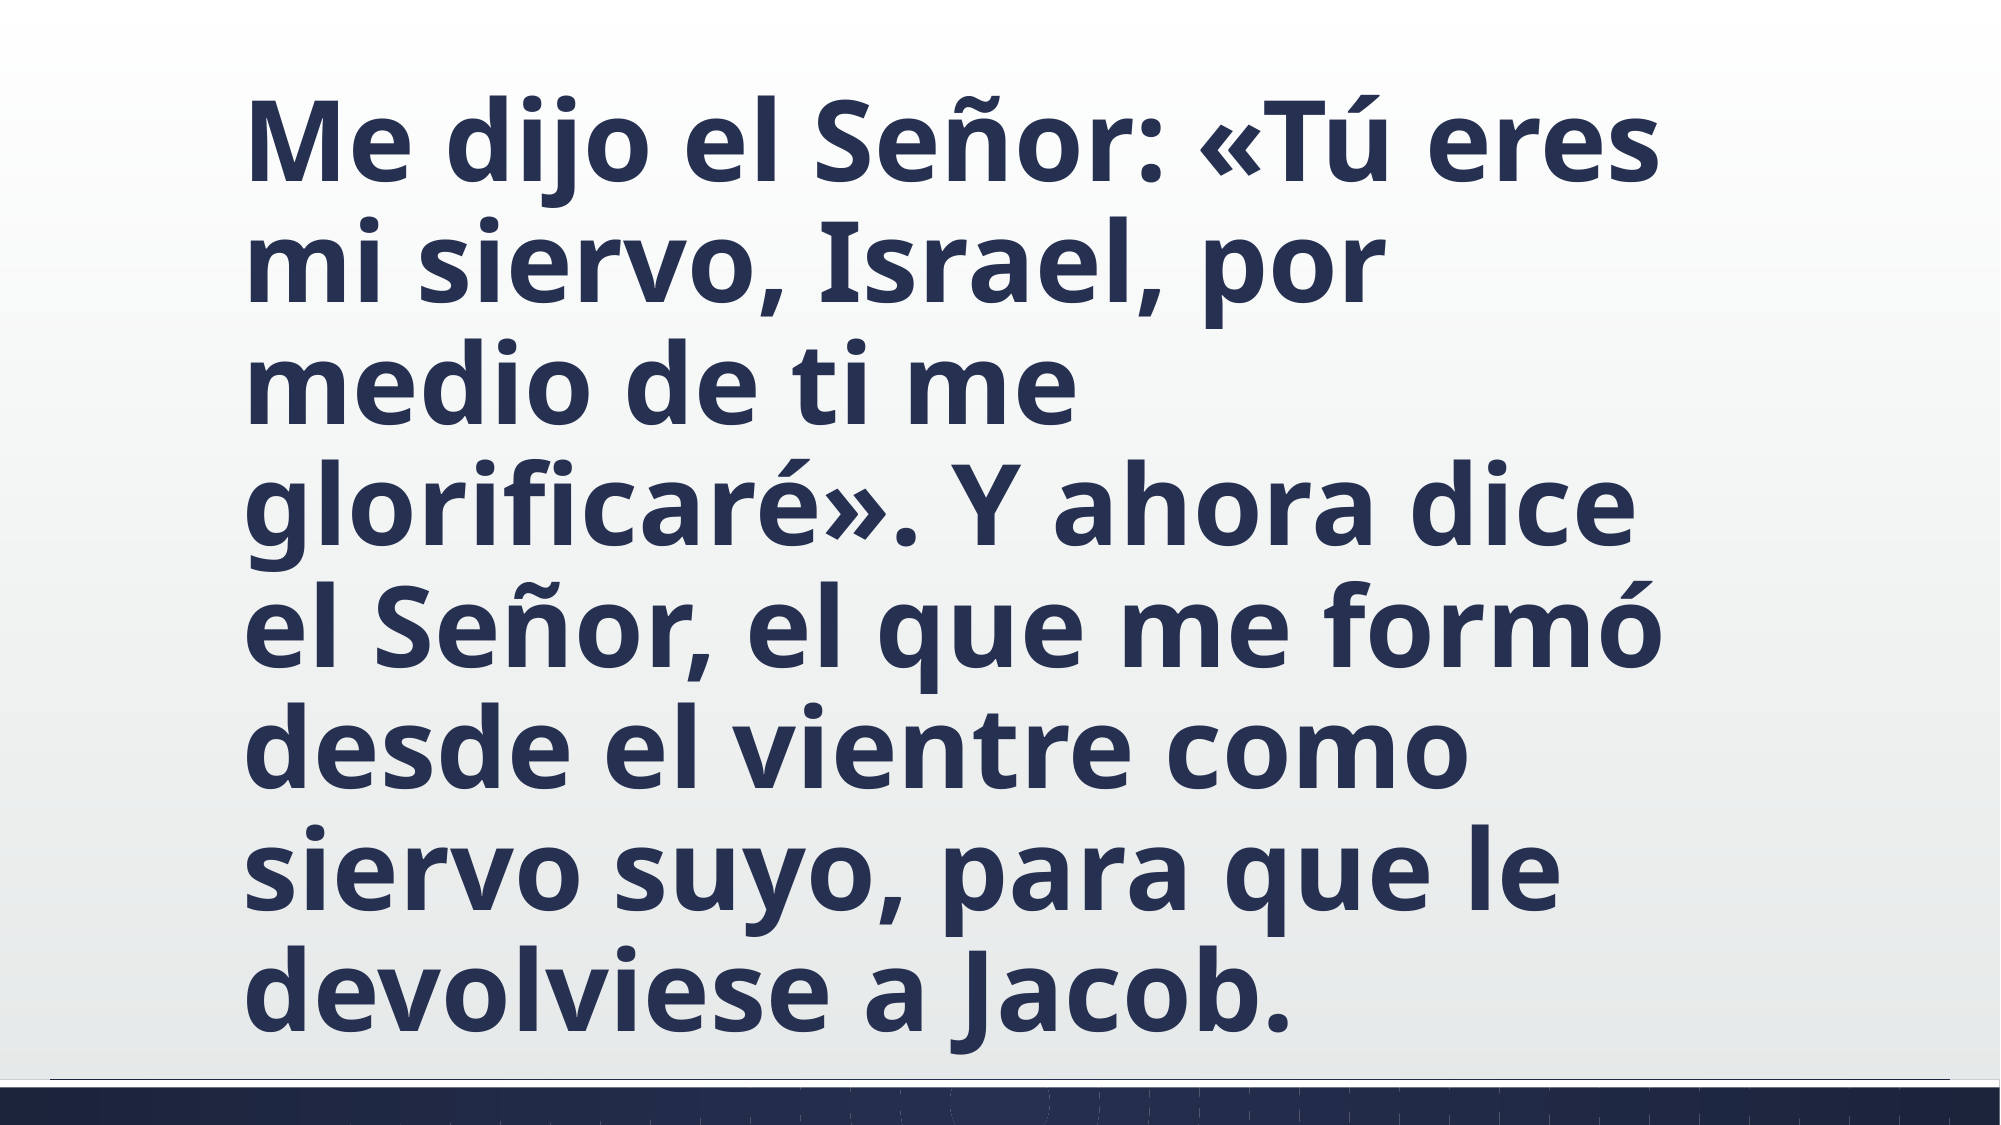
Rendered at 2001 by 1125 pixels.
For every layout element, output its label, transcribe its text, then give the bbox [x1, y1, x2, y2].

list Me dijo el Señor: «Tú eres mi siervo, Israel, por medio de ti me glorificaré». Y ahora dice el Señor, el que me formó desde el vientre como siervo suyo, para que le devolviese a Jacob. [219, 76, 1780, 990]
